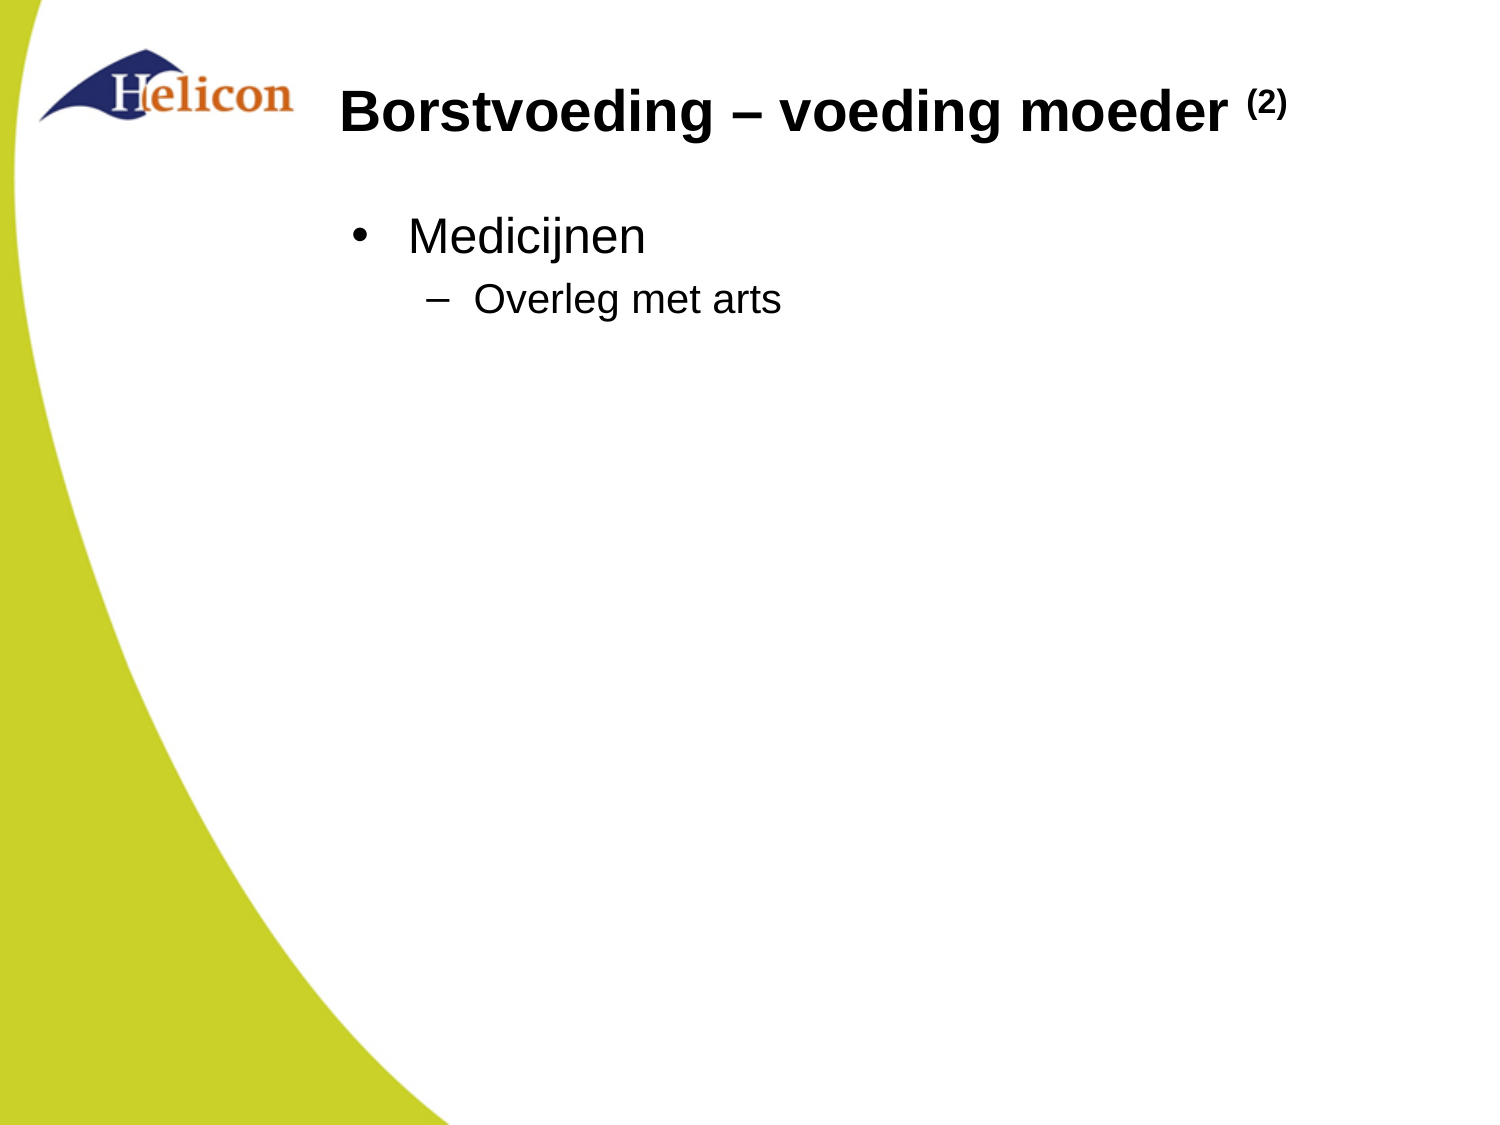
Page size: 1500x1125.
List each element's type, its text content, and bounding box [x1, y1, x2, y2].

picture [0, 0, 1500, 1125]
list Medicijnen Overleg met arts [336, 196, 1425, 1005]
title Borstvoeding – voeding moeder (2) [324, 54, 1415, 161]
